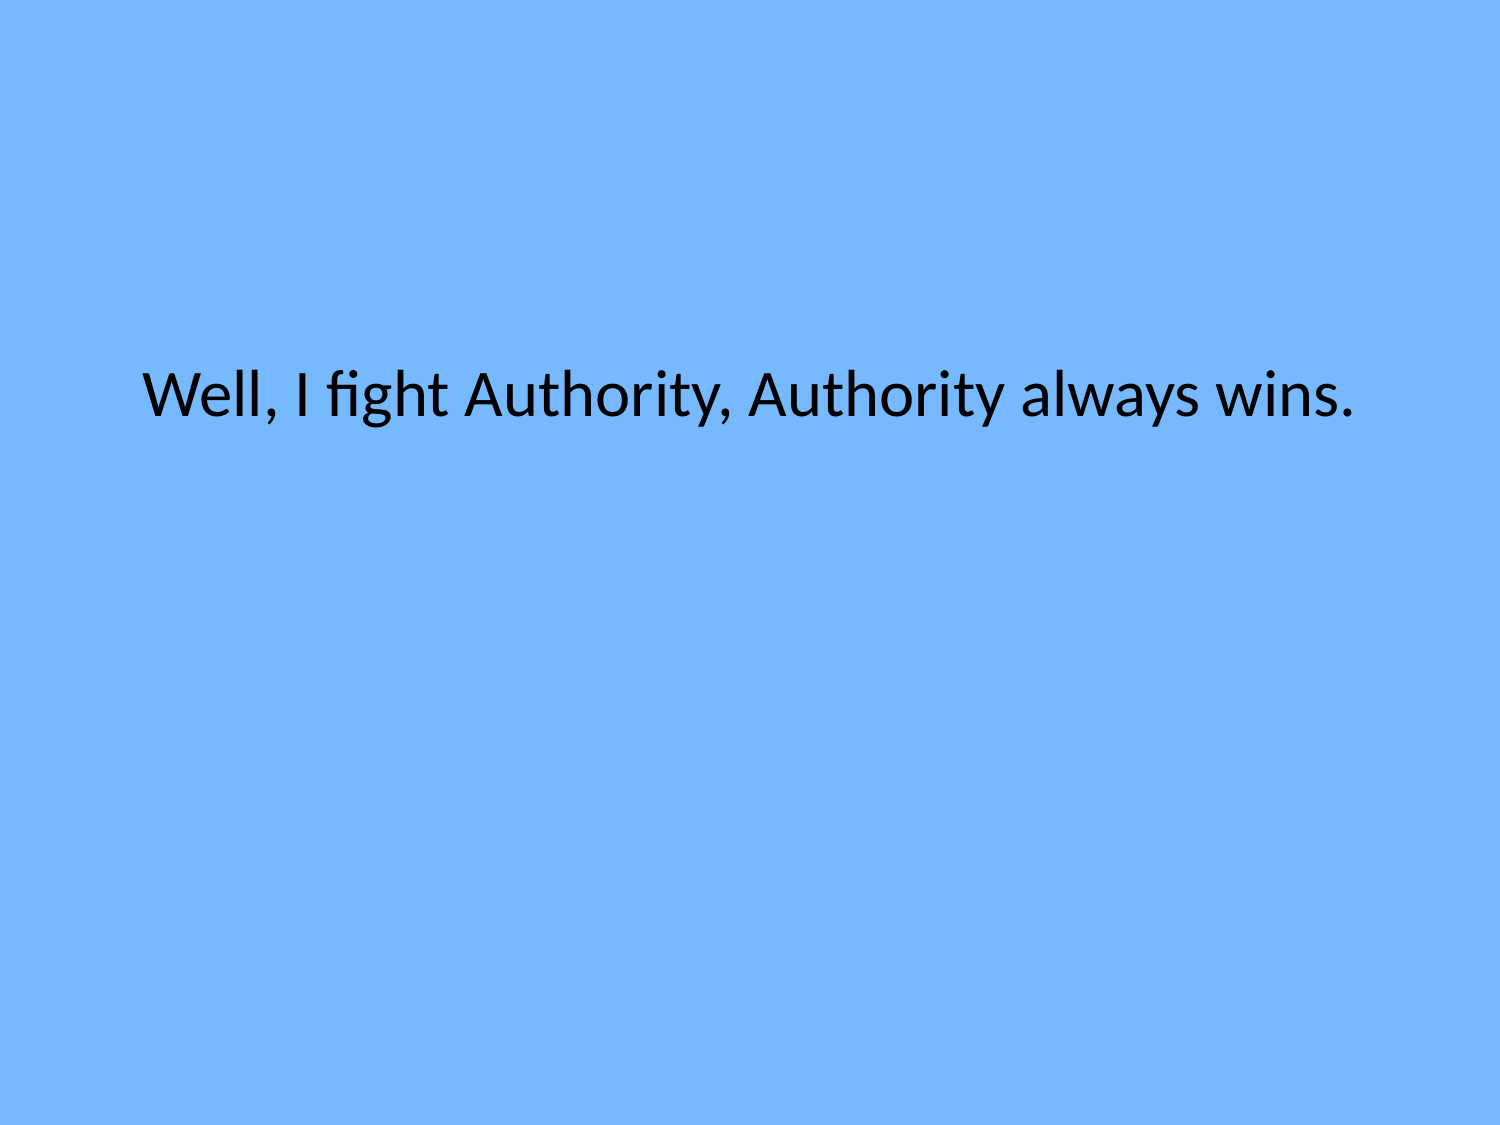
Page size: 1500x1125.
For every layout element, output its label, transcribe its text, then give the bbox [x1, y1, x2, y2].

list Well, I fight Authority, Authority always wins. [75, 62, 1425, 1005]
